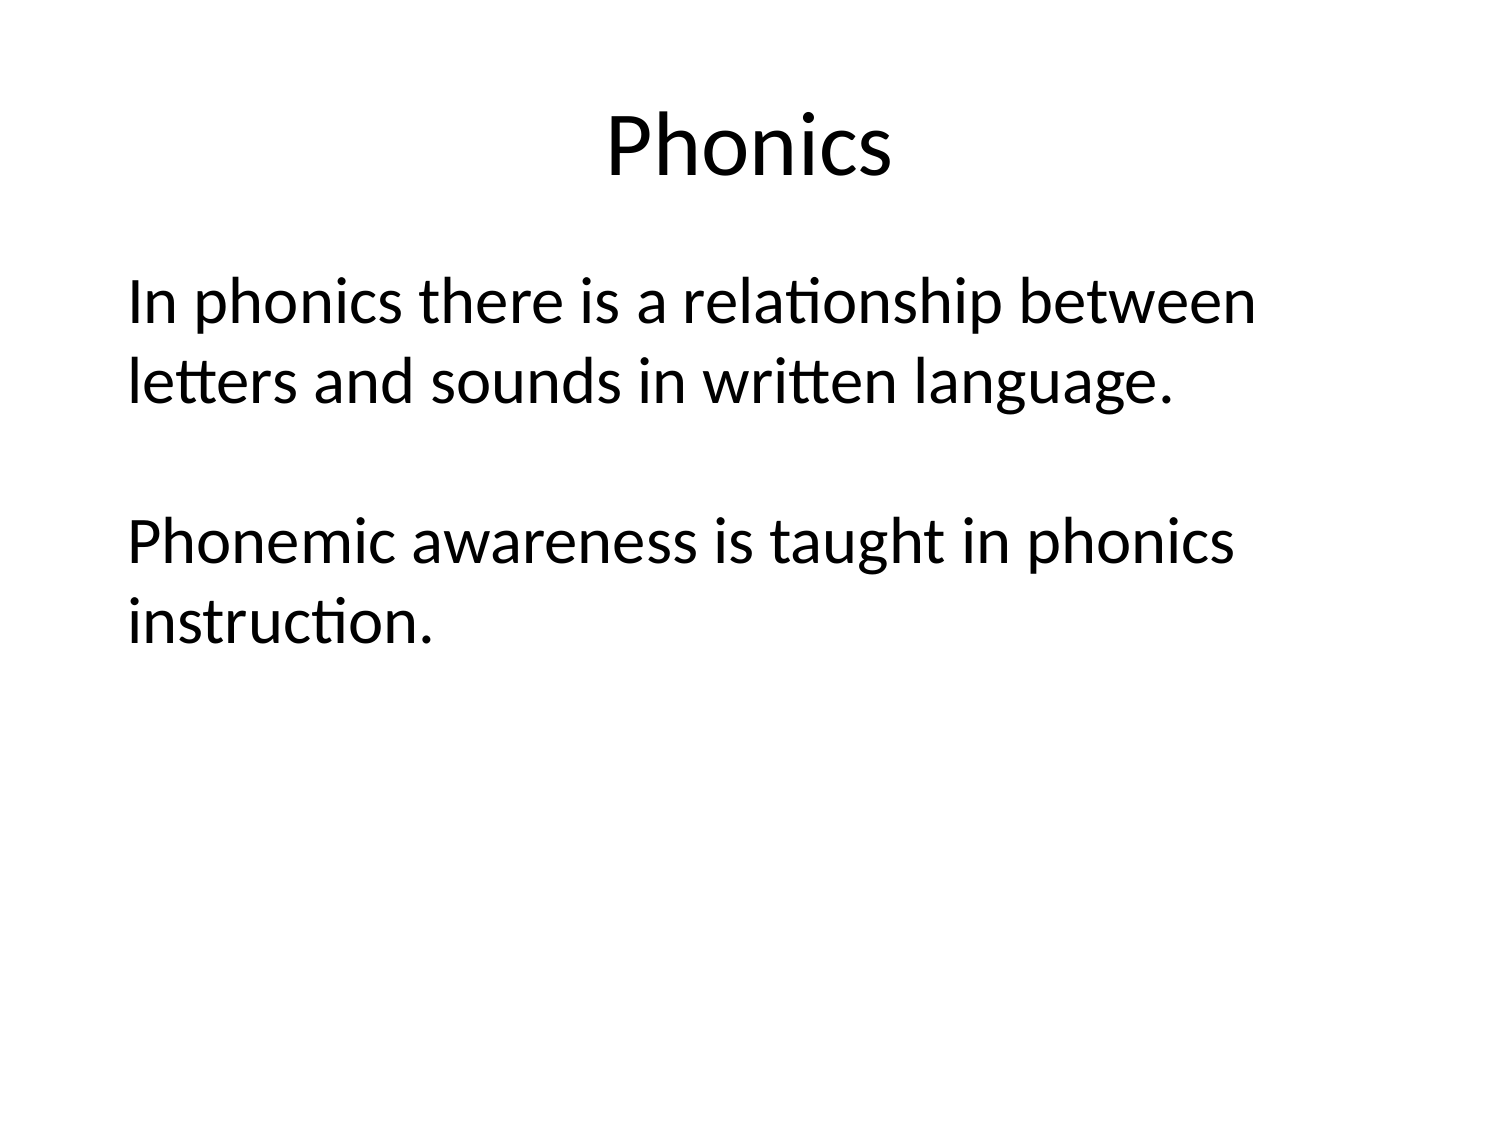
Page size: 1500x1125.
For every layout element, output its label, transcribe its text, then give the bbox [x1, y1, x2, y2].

text_box In phonics there is a relationship between letters and sounds in written language. Phonemic awareness is taught in phonics instruction. [112, 249, 1425, 745]
title Phonics [75, 45, 1425, 233]
